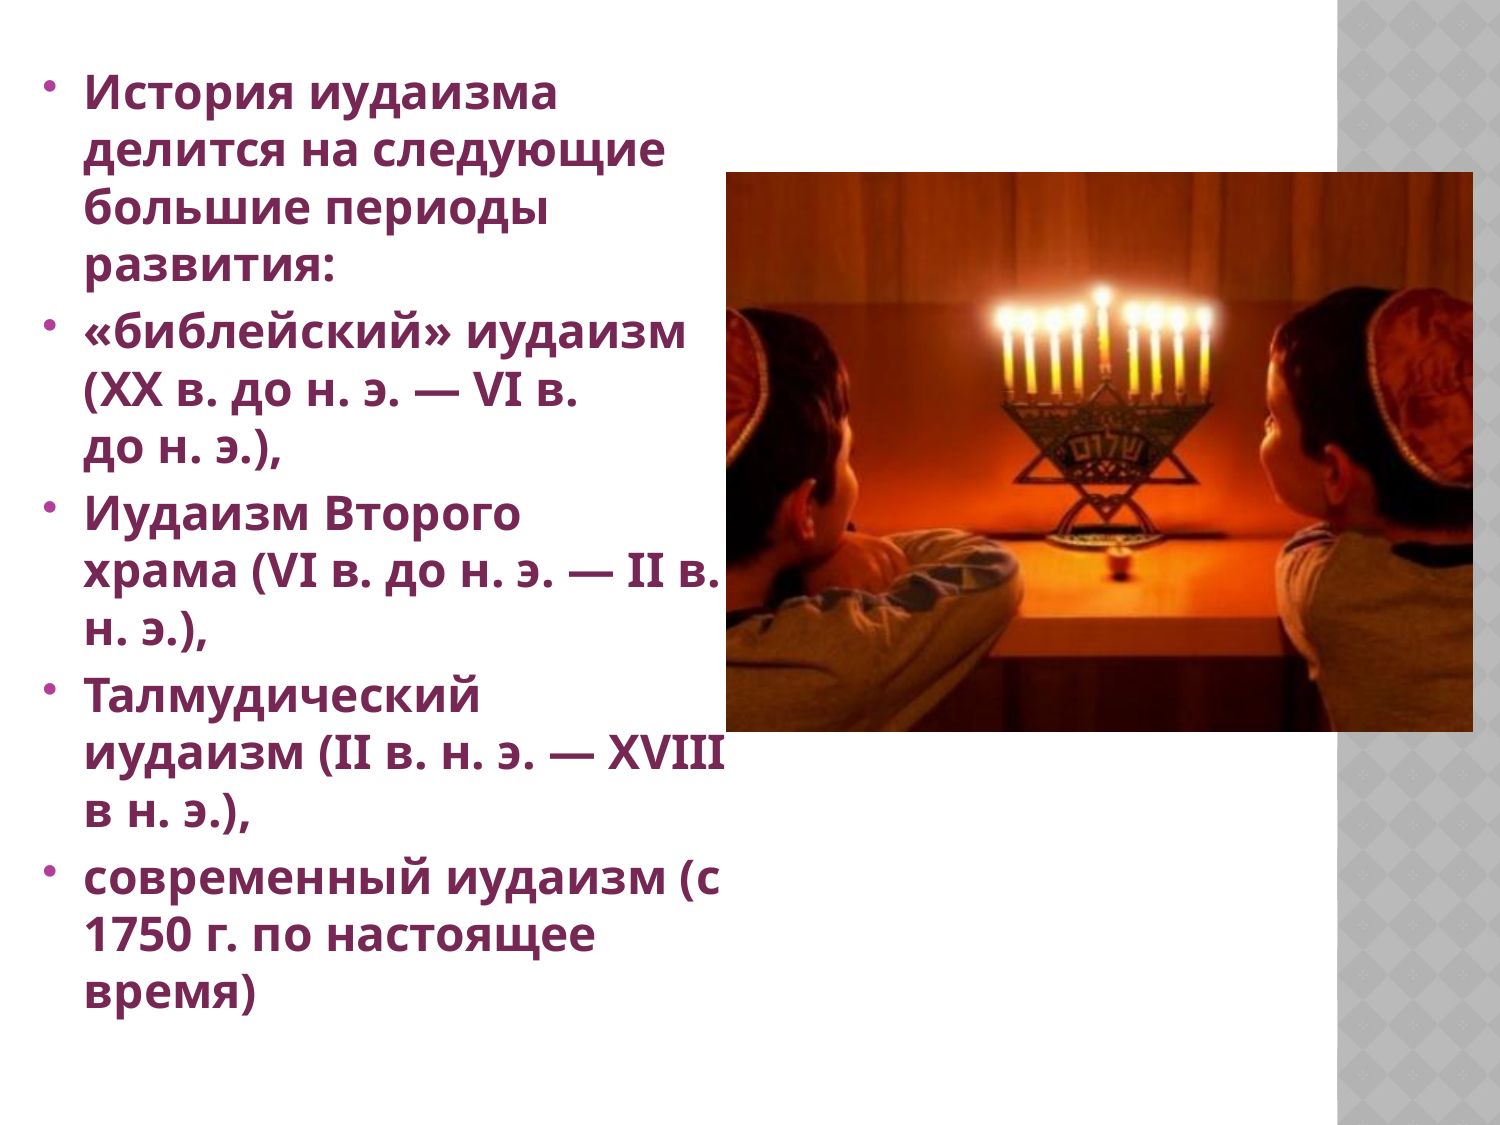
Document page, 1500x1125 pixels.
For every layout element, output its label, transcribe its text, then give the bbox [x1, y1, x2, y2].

list История иудаизма делится на следующие большие периоды развития: «библейский» иудаизм (XX в. до н. э. — VI в. до н. э.), Иудаизм Второго храма (VI в. до н. э. — II в. н. э.), Талмудический иудаизм (II в. н. э. — XVIII в н. э.), современный иудаизм (с 1750 г. по настоящее время) [29, 54, 762, 1038]
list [725, 172, 1473, 732]
